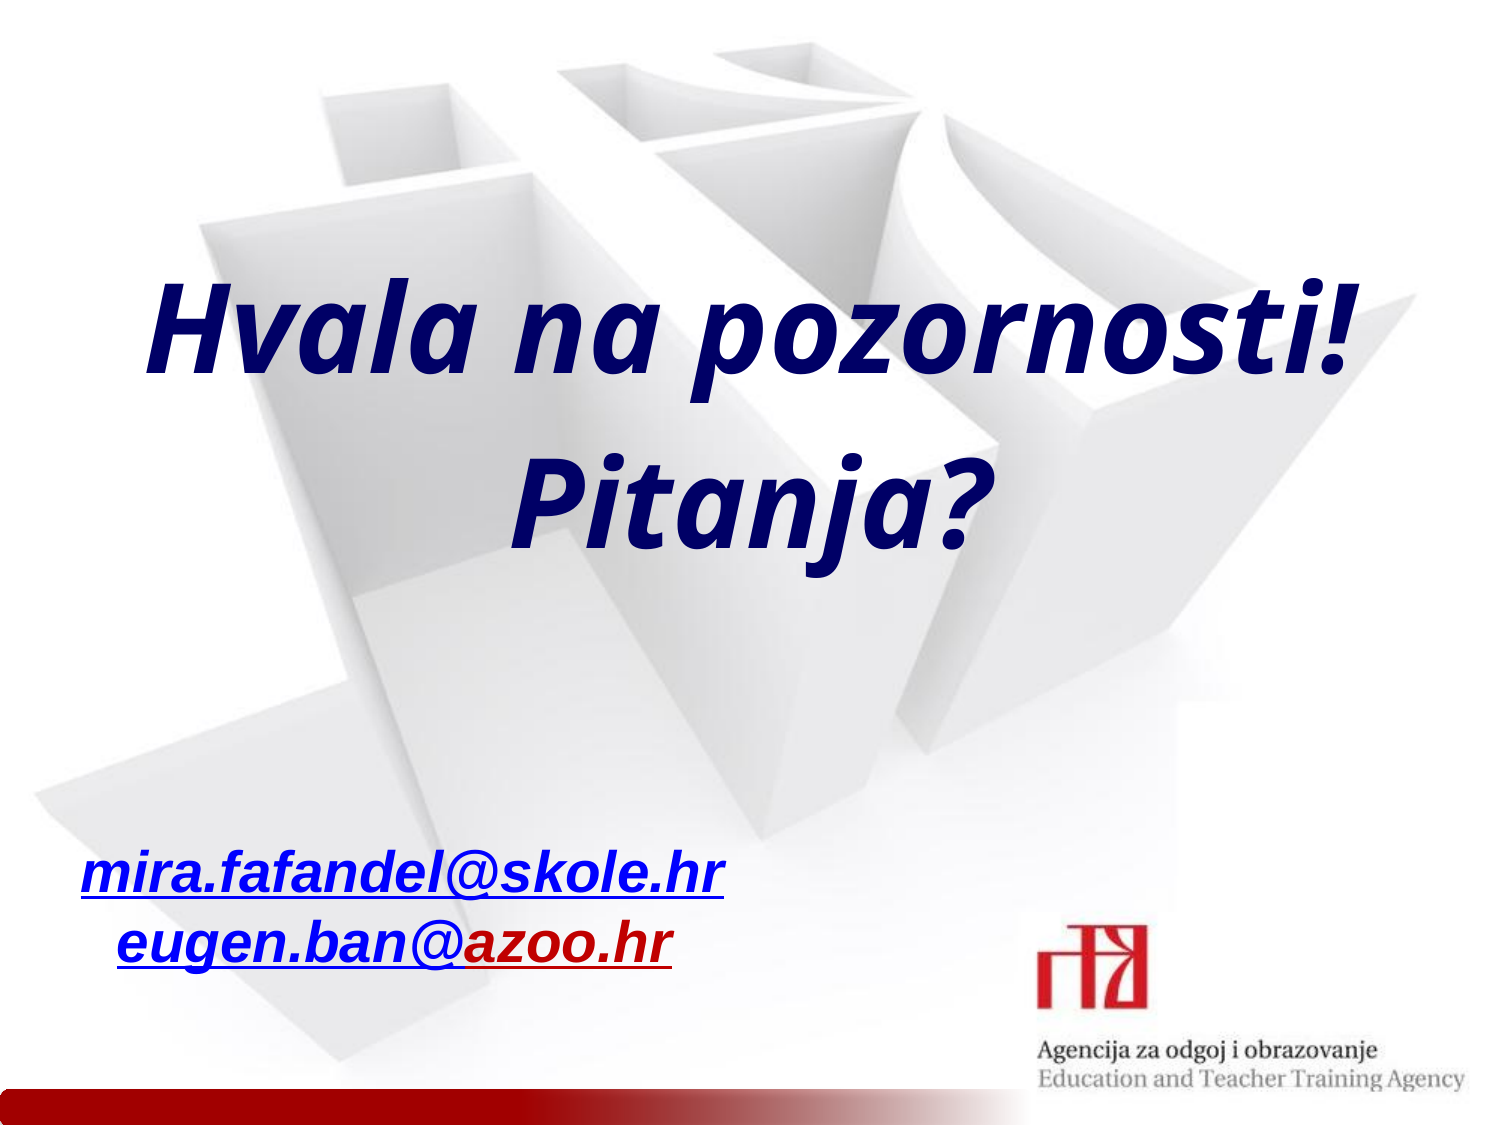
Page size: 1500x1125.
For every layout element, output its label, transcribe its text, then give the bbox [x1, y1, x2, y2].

text_box mira.fafandel@skole.hr eugen.ban@azoo.hr [0, 810, 1001, 999]
picture [5, 0, 1495, 1125]
list Hvala na pozornosti! Pitanja? [75, 241, 1425, 388]
